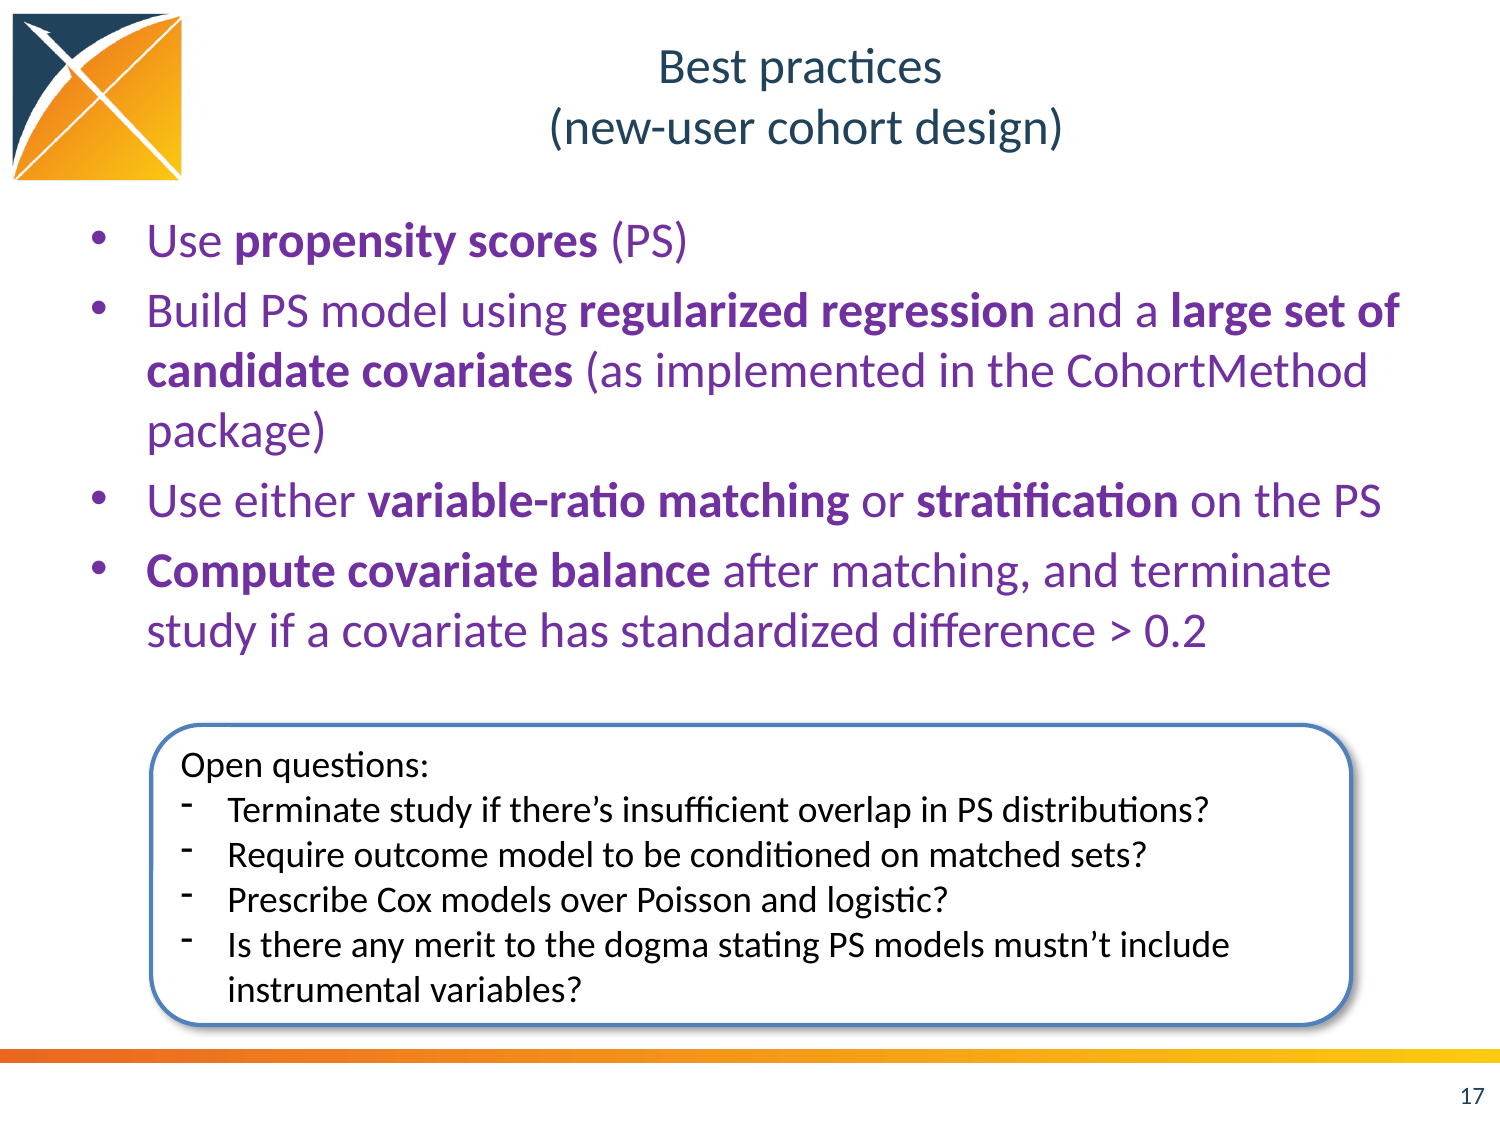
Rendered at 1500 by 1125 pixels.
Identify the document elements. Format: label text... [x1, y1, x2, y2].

slide_number 17 [1149, 1065, 1500, 1125]
text_box Open questions: Terminate study if there’s insufficient overlap in PS distributions? Require outcome model to be conditioned on matched sets? Prescribe Cox models over Poisson and logistic? Is there any merit to the dogma stating PS models mustn’t include instrumental variables? [149, 722, 1354, 1028]
list Use propensity scores (PS) Build PS model using regularized regression and a large set of candidate covariates (as implemented in the CohortMethod package) Use either variable-ratio matching or stratification on the PS Compute covariate balance after matching, and terminate study if a covariate has standardized difference > 0.2 [75, 200, 1425, 1005]
picture [0, 0, 206, 200]
title Best practices (new-user cohort design) [187, 24, 1425, 163]
